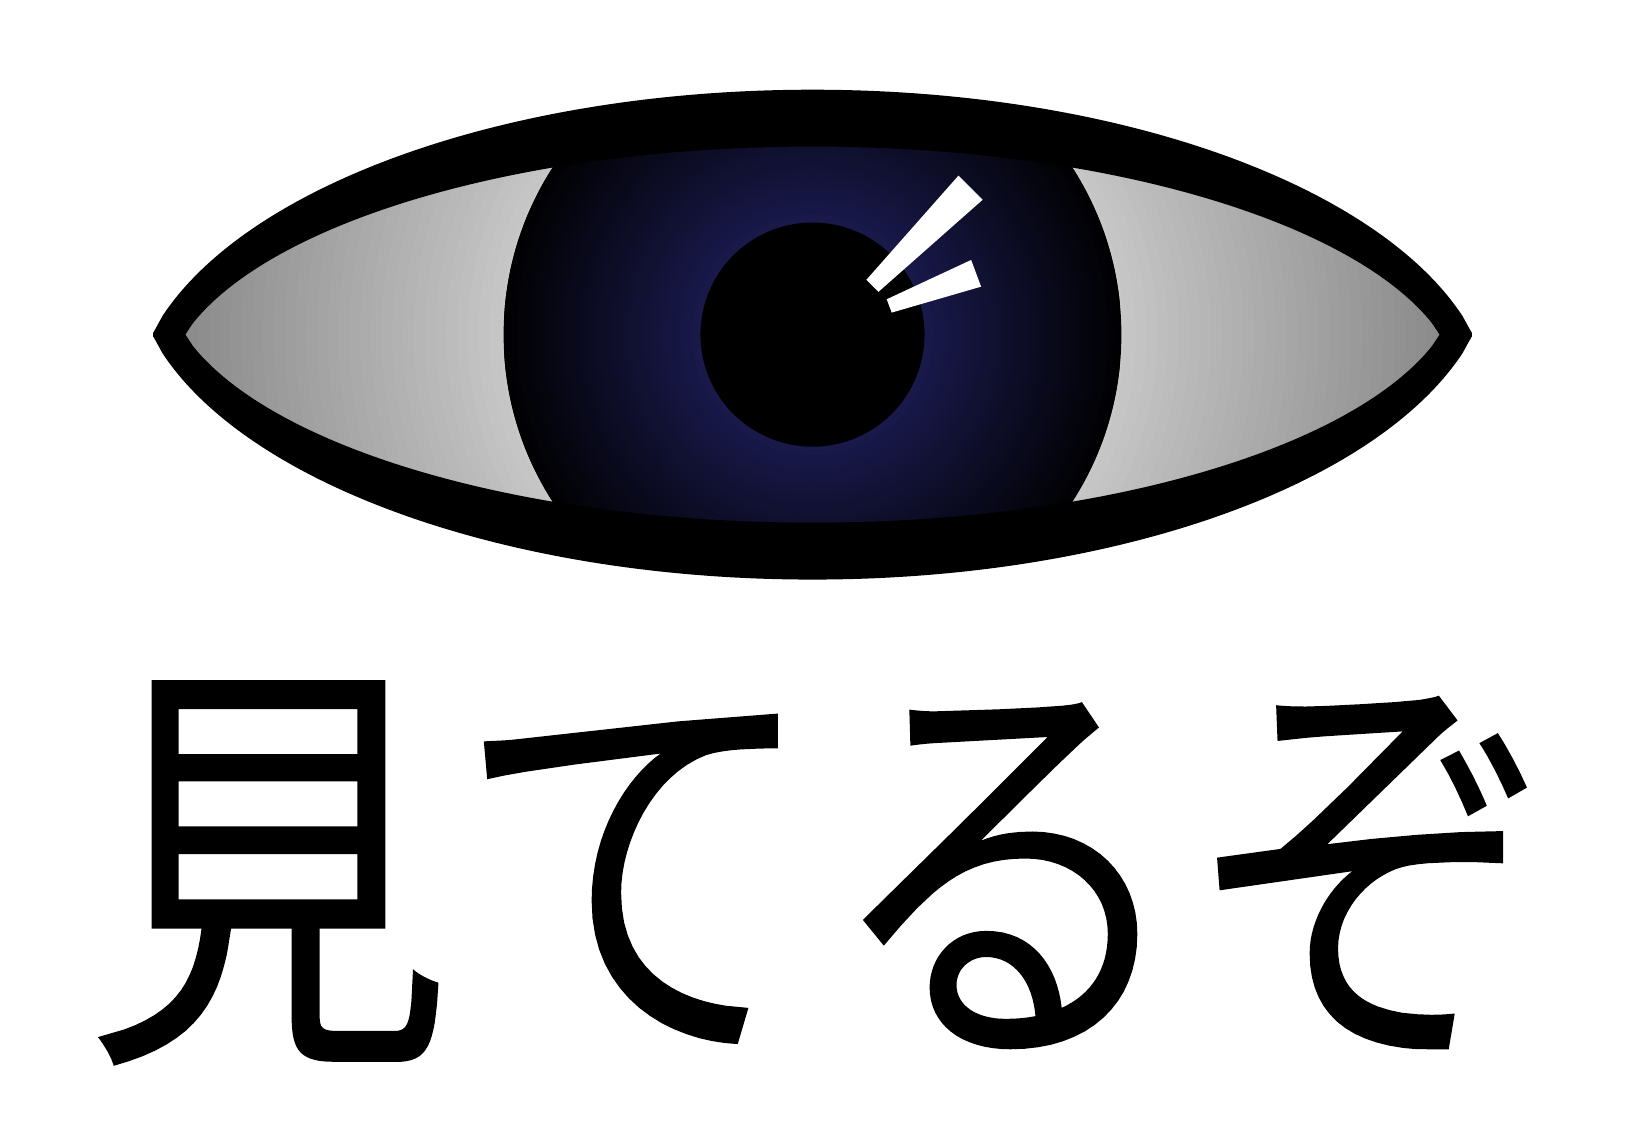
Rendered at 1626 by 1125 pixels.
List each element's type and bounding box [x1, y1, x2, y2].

text_box [155, 92, 1470, 577]
